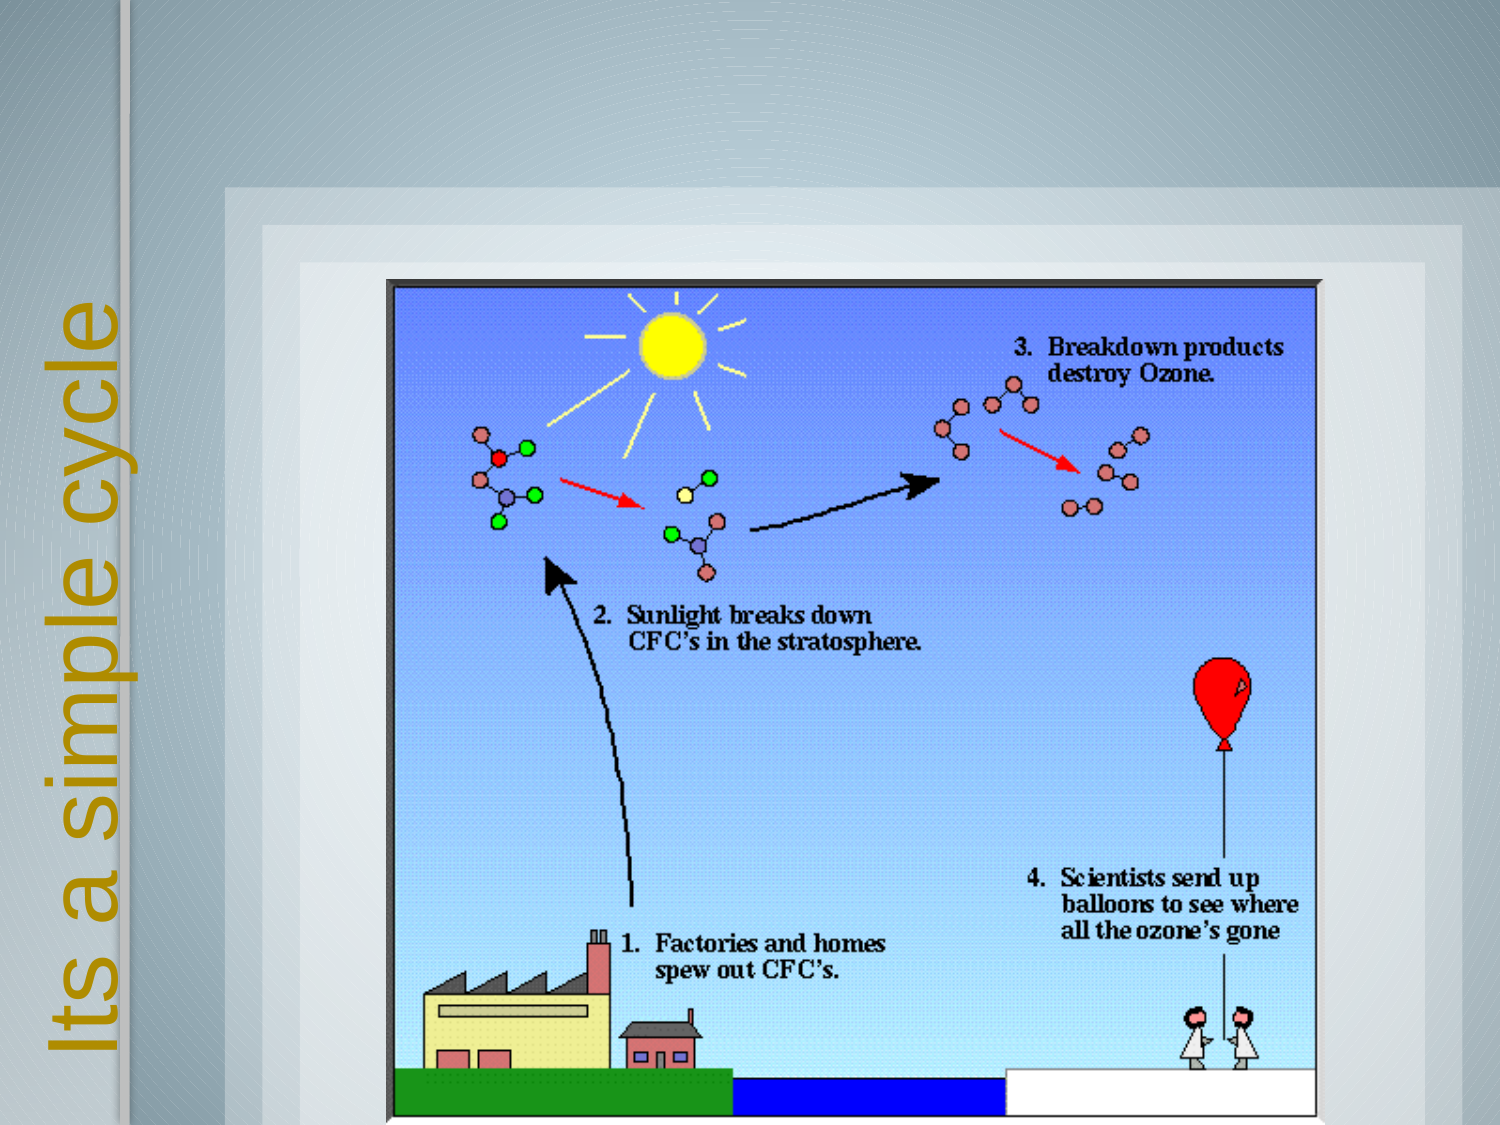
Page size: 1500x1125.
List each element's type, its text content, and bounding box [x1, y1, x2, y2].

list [385, 278, 1326, 1125]
title Its a simple cycle [6, 50, 146, 1075]
